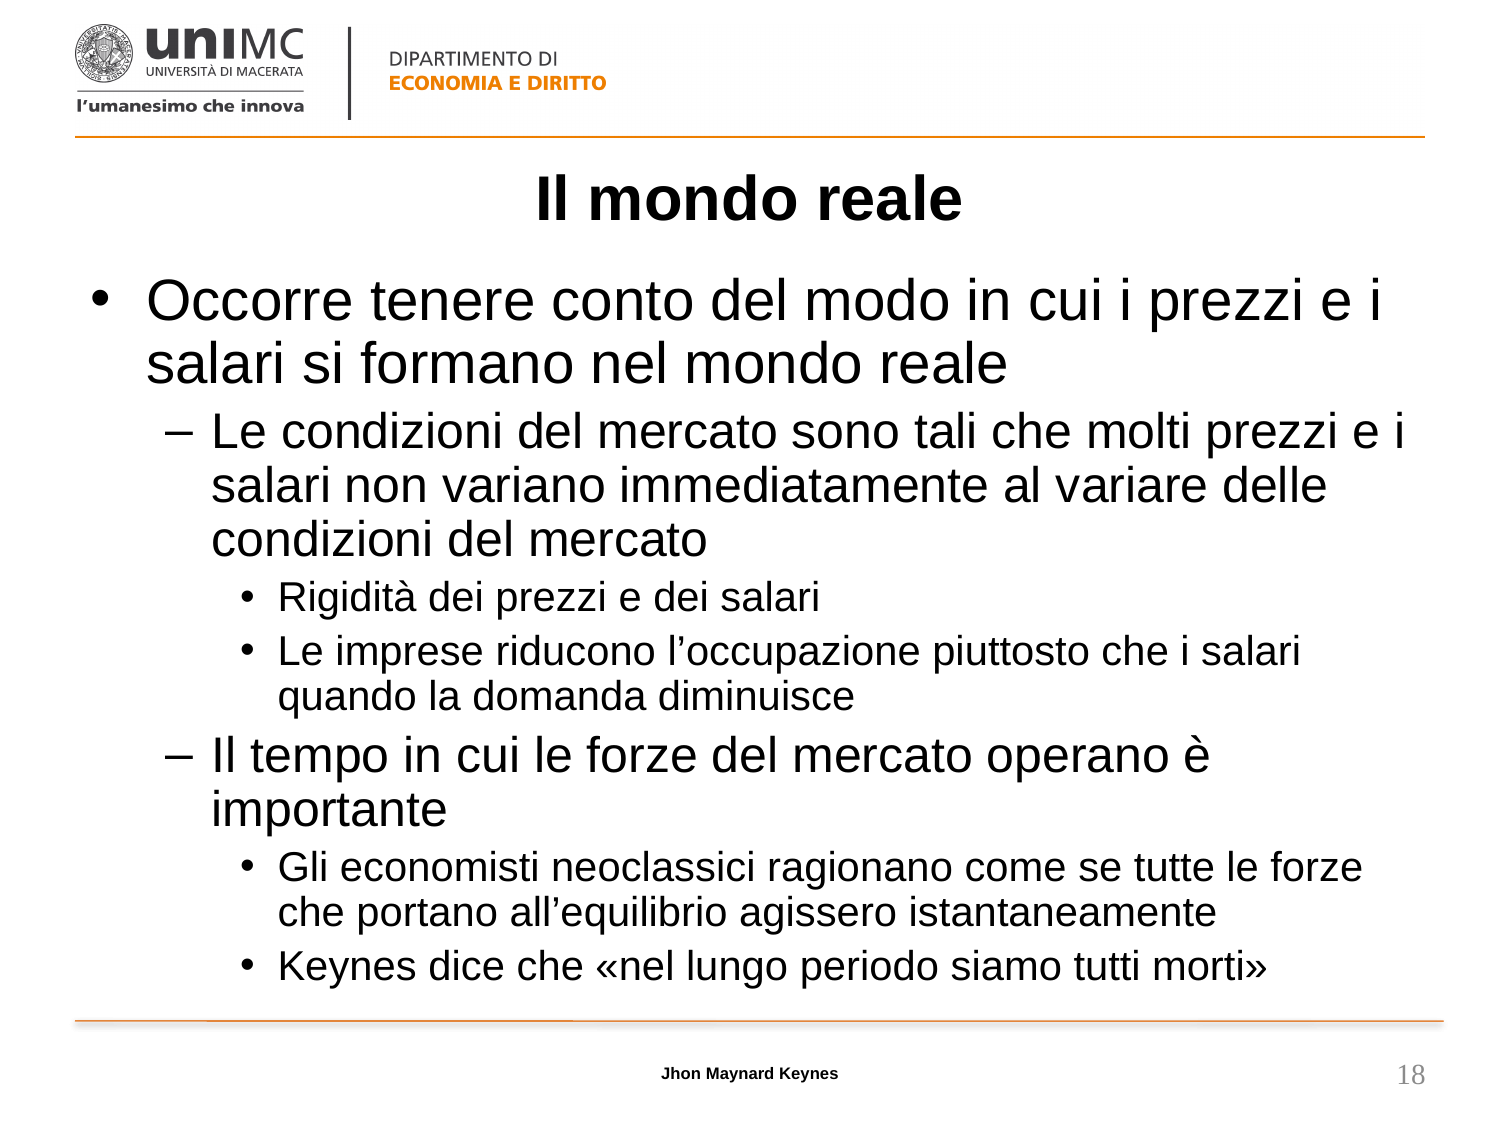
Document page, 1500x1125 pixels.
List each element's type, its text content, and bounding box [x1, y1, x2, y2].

list Occorre tenere conto del modo in cui i prezzi e i salari si formano nel mondo reale Le condizioni del mercato sono tali che molti prezzi e i salari non variano immediatamente al variare delle condizioni del mercato Rigidità dei prezzi e dei salari Le imprese riducono l’occupazione piuttosto che i salari quando la domanda diminuisce Il tempo in cui le forze del mercato operano è importante Gli economisti neoclassici ragionano come se tutte le forze che portano all’equilibrio agissero istantaneamente Keynes dice che «nel lungo periodo siamo tutti morti» [75, 262, 1425, 1005]
title Il mondo reale [75, 149, 1425, 241]
footer Jhon Maynard Keynes [512, 1042, 988, 1103]
slide_number 18 [1091, 1042, 1442, 1103]
picture [75, 24, 1425, 138]
